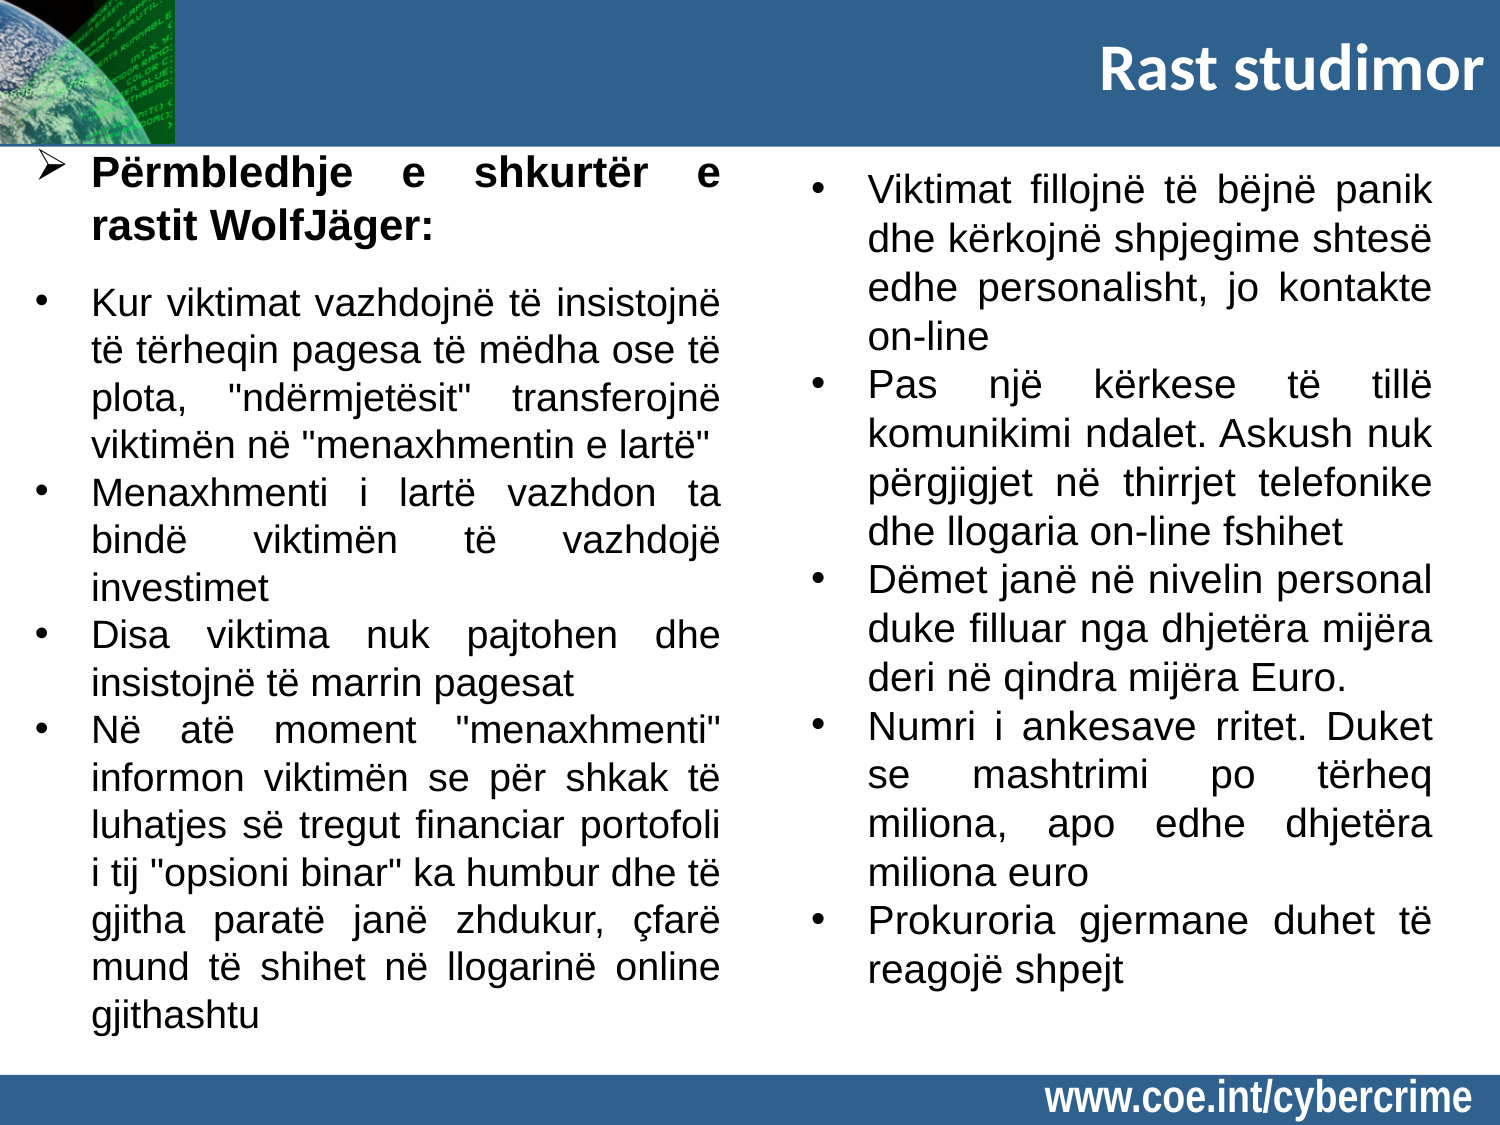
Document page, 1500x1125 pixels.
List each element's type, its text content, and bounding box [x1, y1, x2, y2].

text_box Përmbledhje e shkurtër e rastit WolfJäger: Kur viktimat vazhdojnë të insistojnë të tërheqin pagesa të mëdha ose të plota, "ndërmjetësit" transferojnë viktimën në "menaxhmentin e lartë" Menaxhmenti i lartë vazhdon ta bindë viktimën të vazhdojë investimet Disa viktima nuk pajtohen dhe insistojnë të marrin pagesat Në atë moment "menaxhmenti" informon viktimën se për shkak të luhatjes së tregut financiar portofoli i tij "opsioni binar" ka humbur dhe të gjitha paratë janë zhdukur, çfarë mund të shihet në llogarinë online gjithashtu [19, 136, 737, 1044]
text_box Rast studimor [179, 0, 1500, 149]
text_box Viktimat fillojnë të bëjnë panik dhe kërkojnë shpjegime shtesë edhe personalisht, jo kontakte on-line Pas një kërkese të tillë komunikimi ndalet. Askush nuk përgjigjet në thirrjet telefonike dhe llogaria on-line fshihet Dëmet janë në nivelin personal duke filluar nga dhjetëra mijëra deri në qindra mijëra Euro. Numri i ankesave rritet. Duket se mashtrimi po tërheq miliona, apo edhe dhjetëra miliona euro Prokuroria gjermane duhet të reagojë shpejt [796, 155, 1449, 999]
text_box www.coe.int/cybercrime [1030, 1059, 1500, 1125]
text_box [0, 1073, 1030, 1125]
picture [0, 0, 175, 144]
